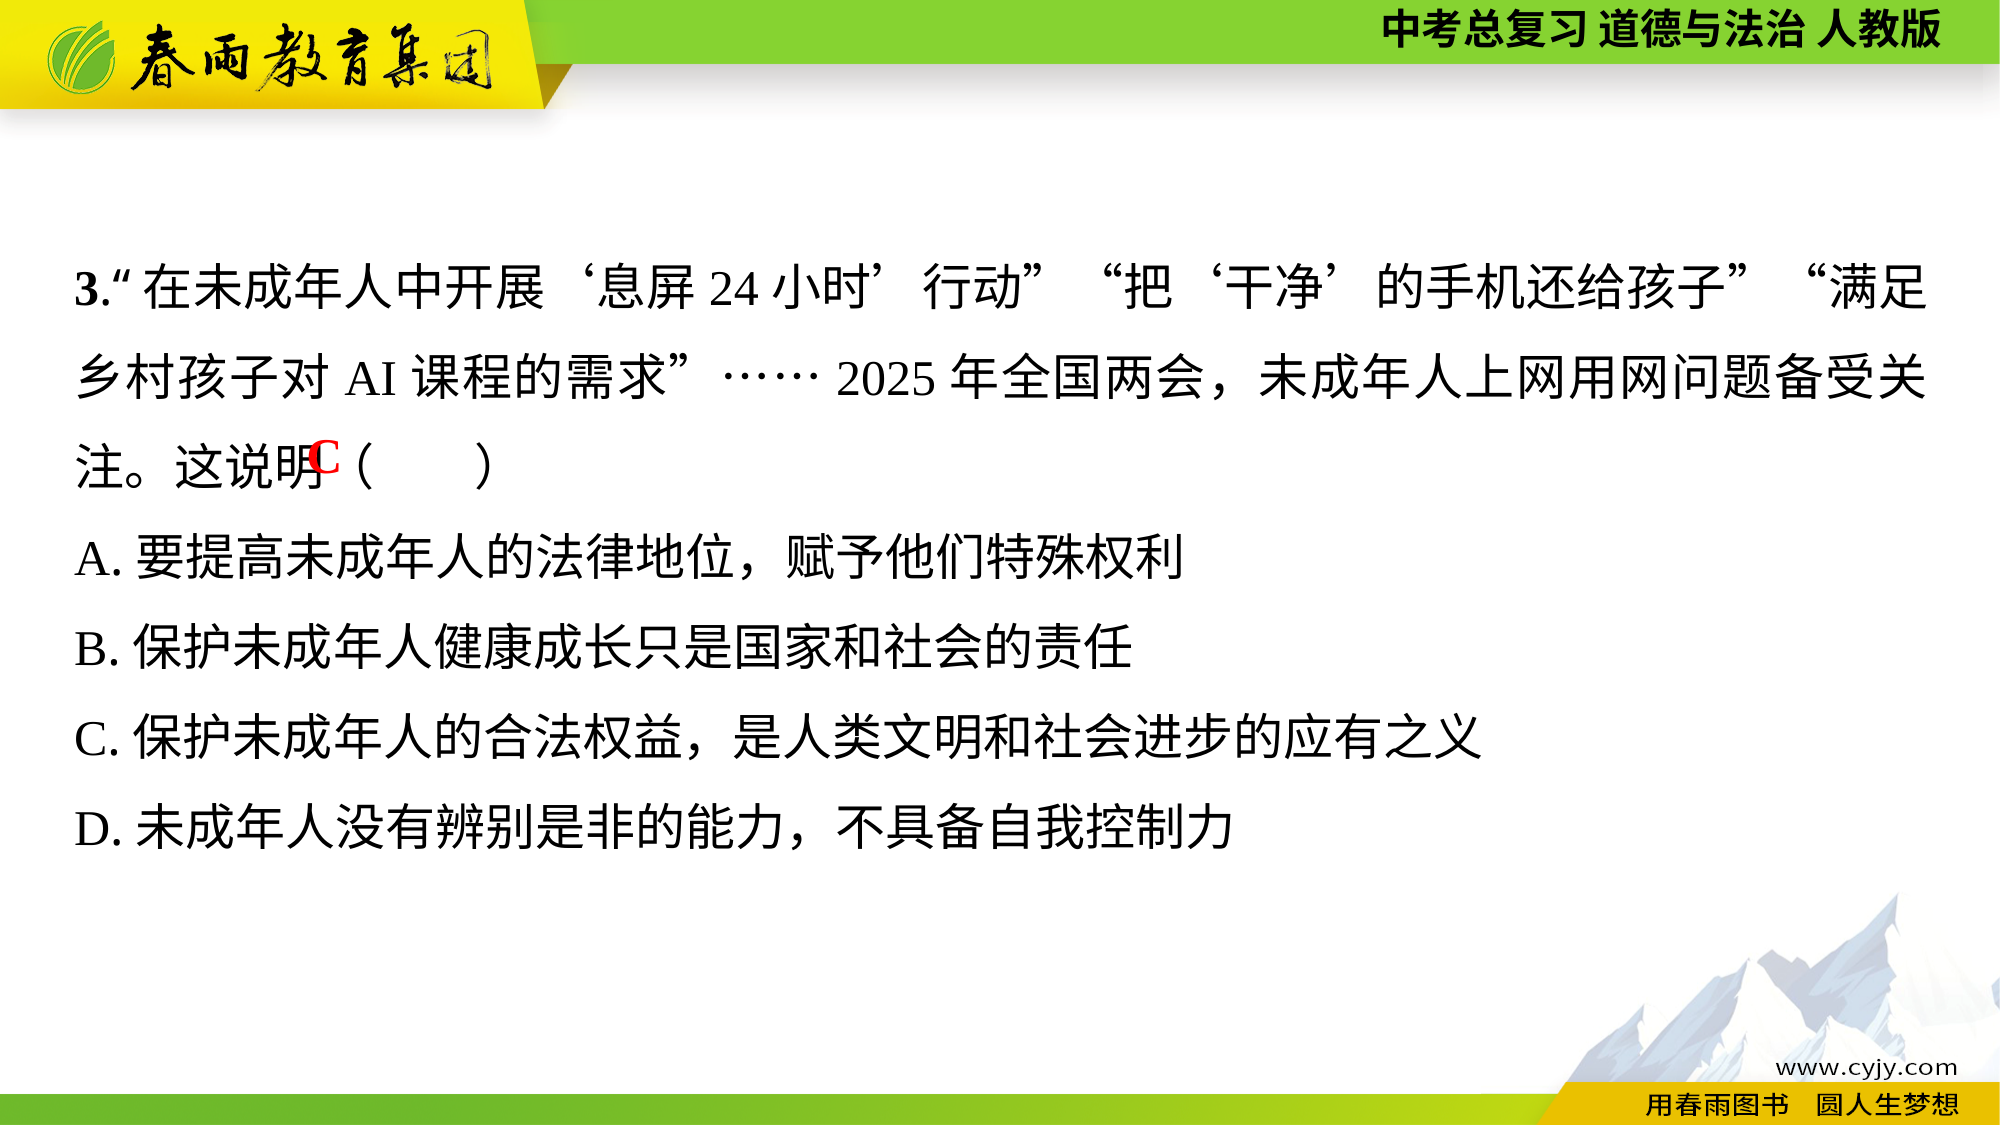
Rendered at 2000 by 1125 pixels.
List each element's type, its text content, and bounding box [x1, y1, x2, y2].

text_box C [291, 416, 358, 492]
list 3.“在未成年人中开展‘息屏24小时’行动”“把‘干净’的手机还给孩子”“满足乡村孩子对AI课程的需求”……2025年全国两会，未成年人上网用网问题备受关注。这说明（ ） A.要提高未成年人的法律地位，赋予他们特殊权利 B.保护未成年人健康成长只是国家和社会的责任 C.保护未成年人的合法权益，是人类文明和社会进步的应有之义 D.未成年人没有辨别是非的能力，不具备自我控制力 [59, 218, 1944, 858]
picture [0, 0, 2000, 1125]
